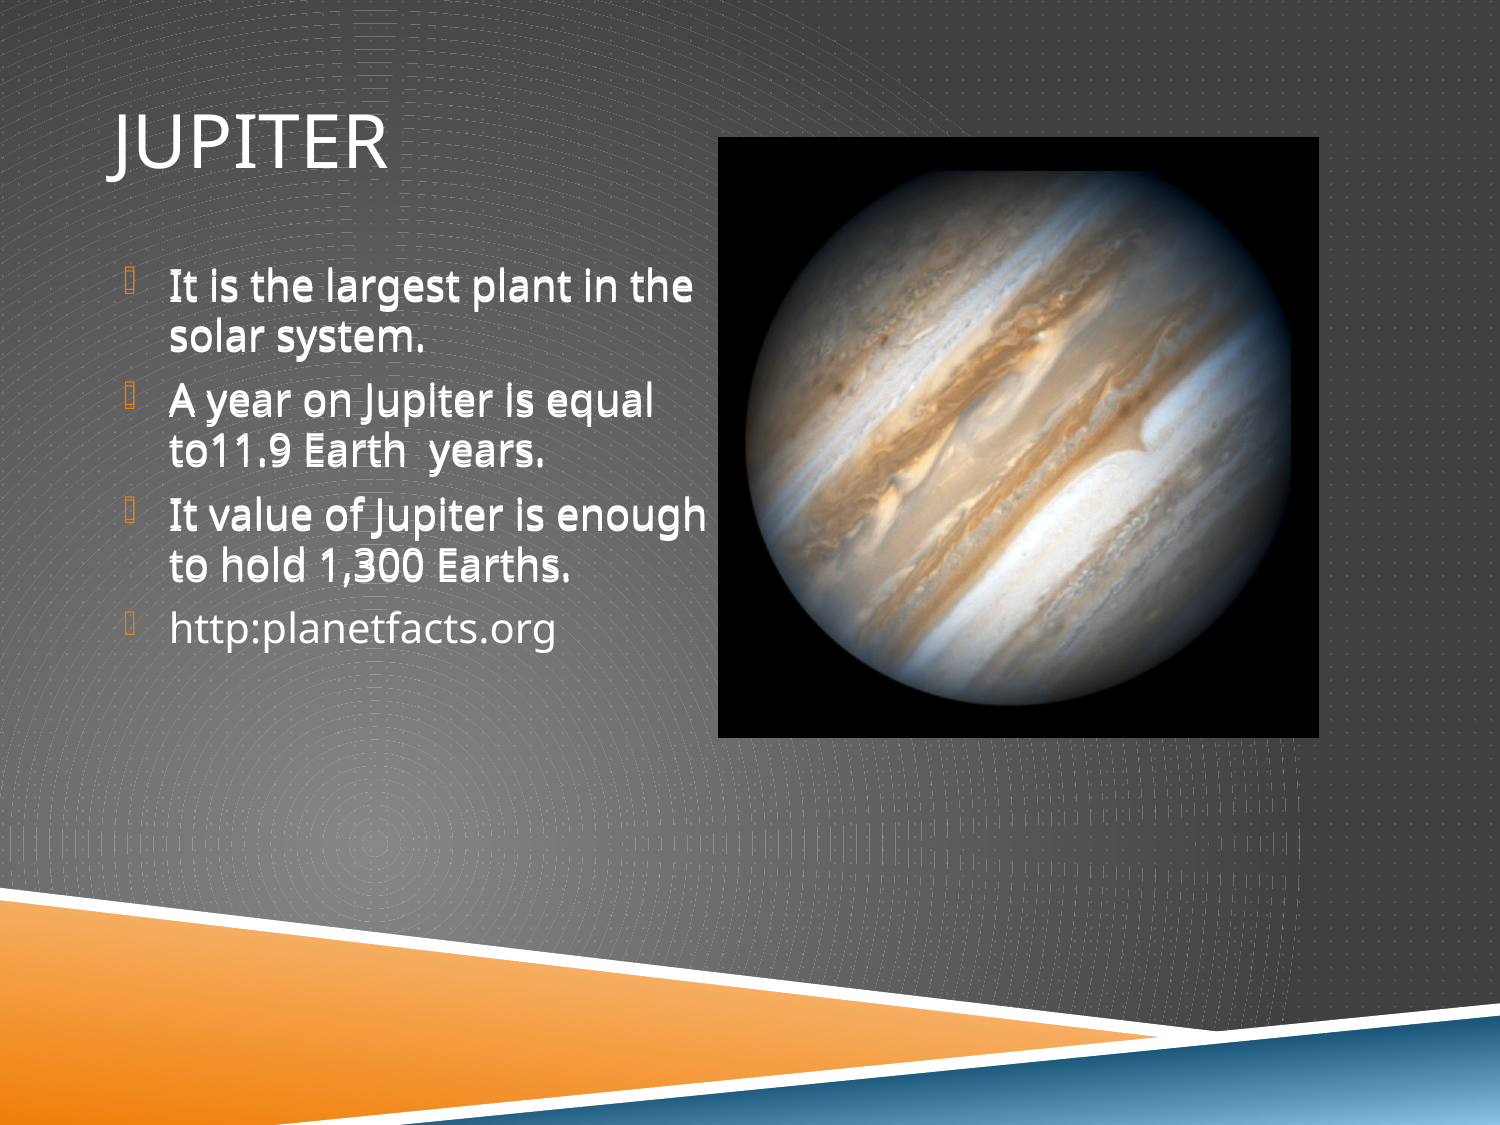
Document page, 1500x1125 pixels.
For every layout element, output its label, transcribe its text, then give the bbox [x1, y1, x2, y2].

text_box It is the largest plant in the solar system. A year on Jupiter is equal to11.9 Earth years. It value of Jupiter is enough to hold 1,300 Earths. http:planetfacts.org [112, 249, 713, 886]
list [718, 137, 1319, 738]
title Jupiter [112, 45, 1388, 233]
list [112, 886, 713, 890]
